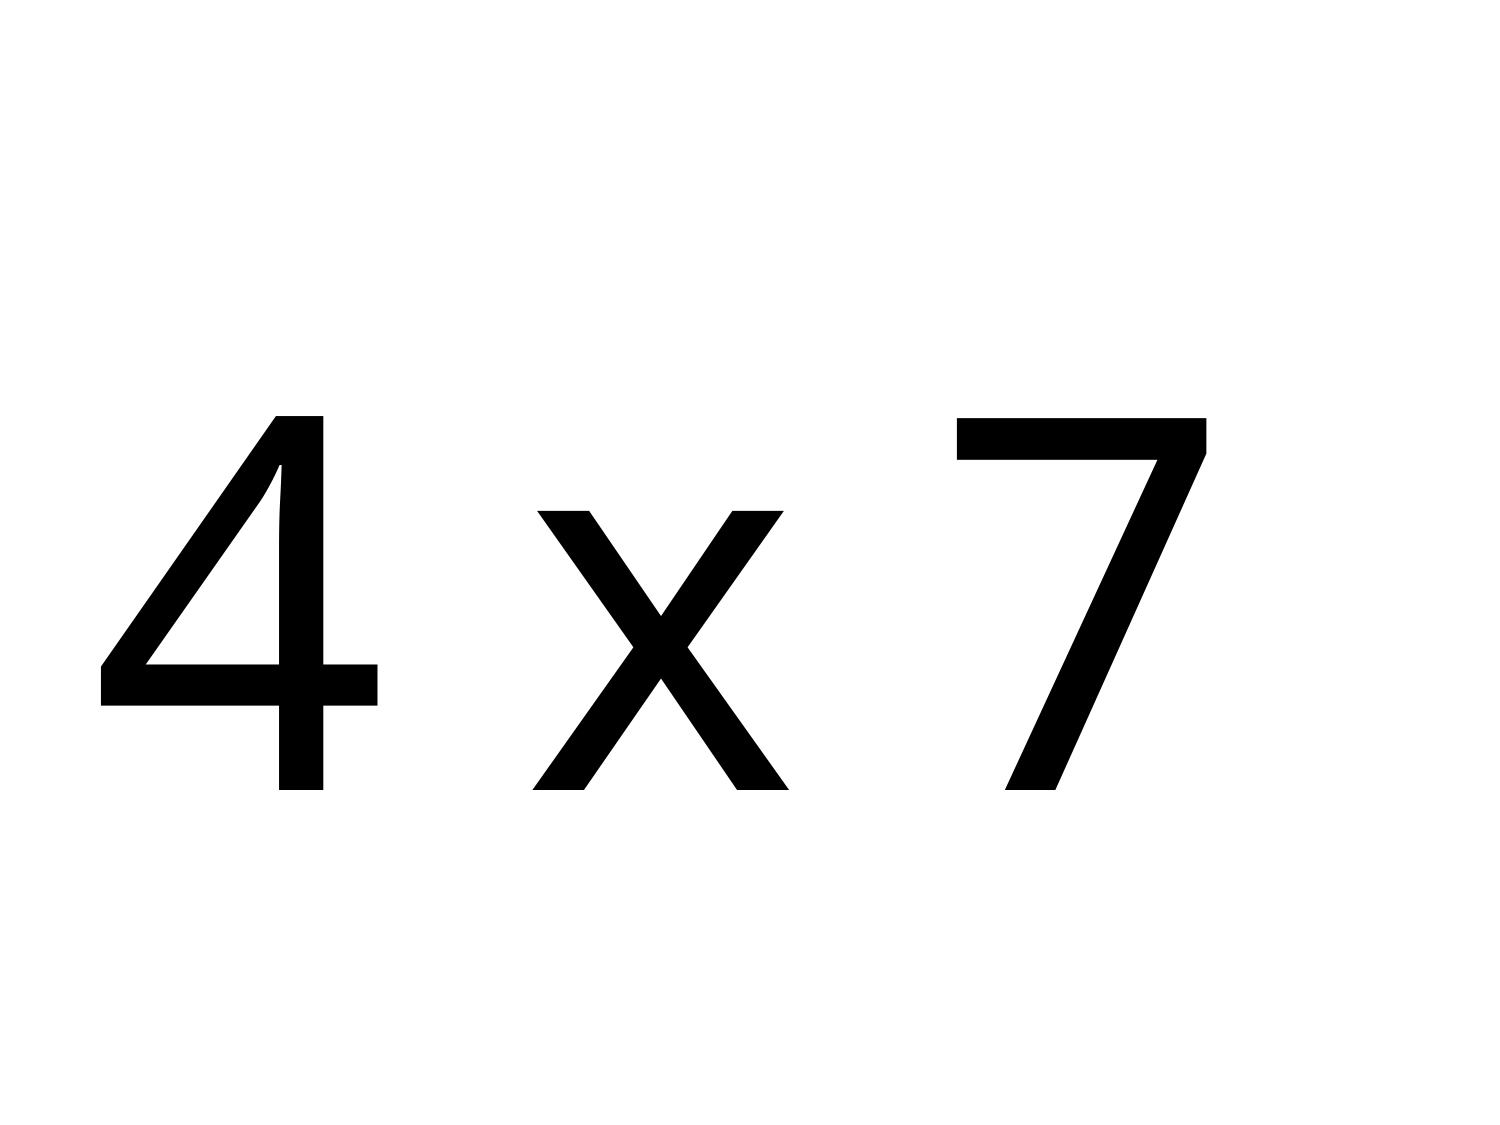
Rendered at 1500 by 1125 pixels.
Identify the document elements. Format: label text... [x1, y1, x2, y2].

list 4 x 7 [75, 262, 1425, 1005]
